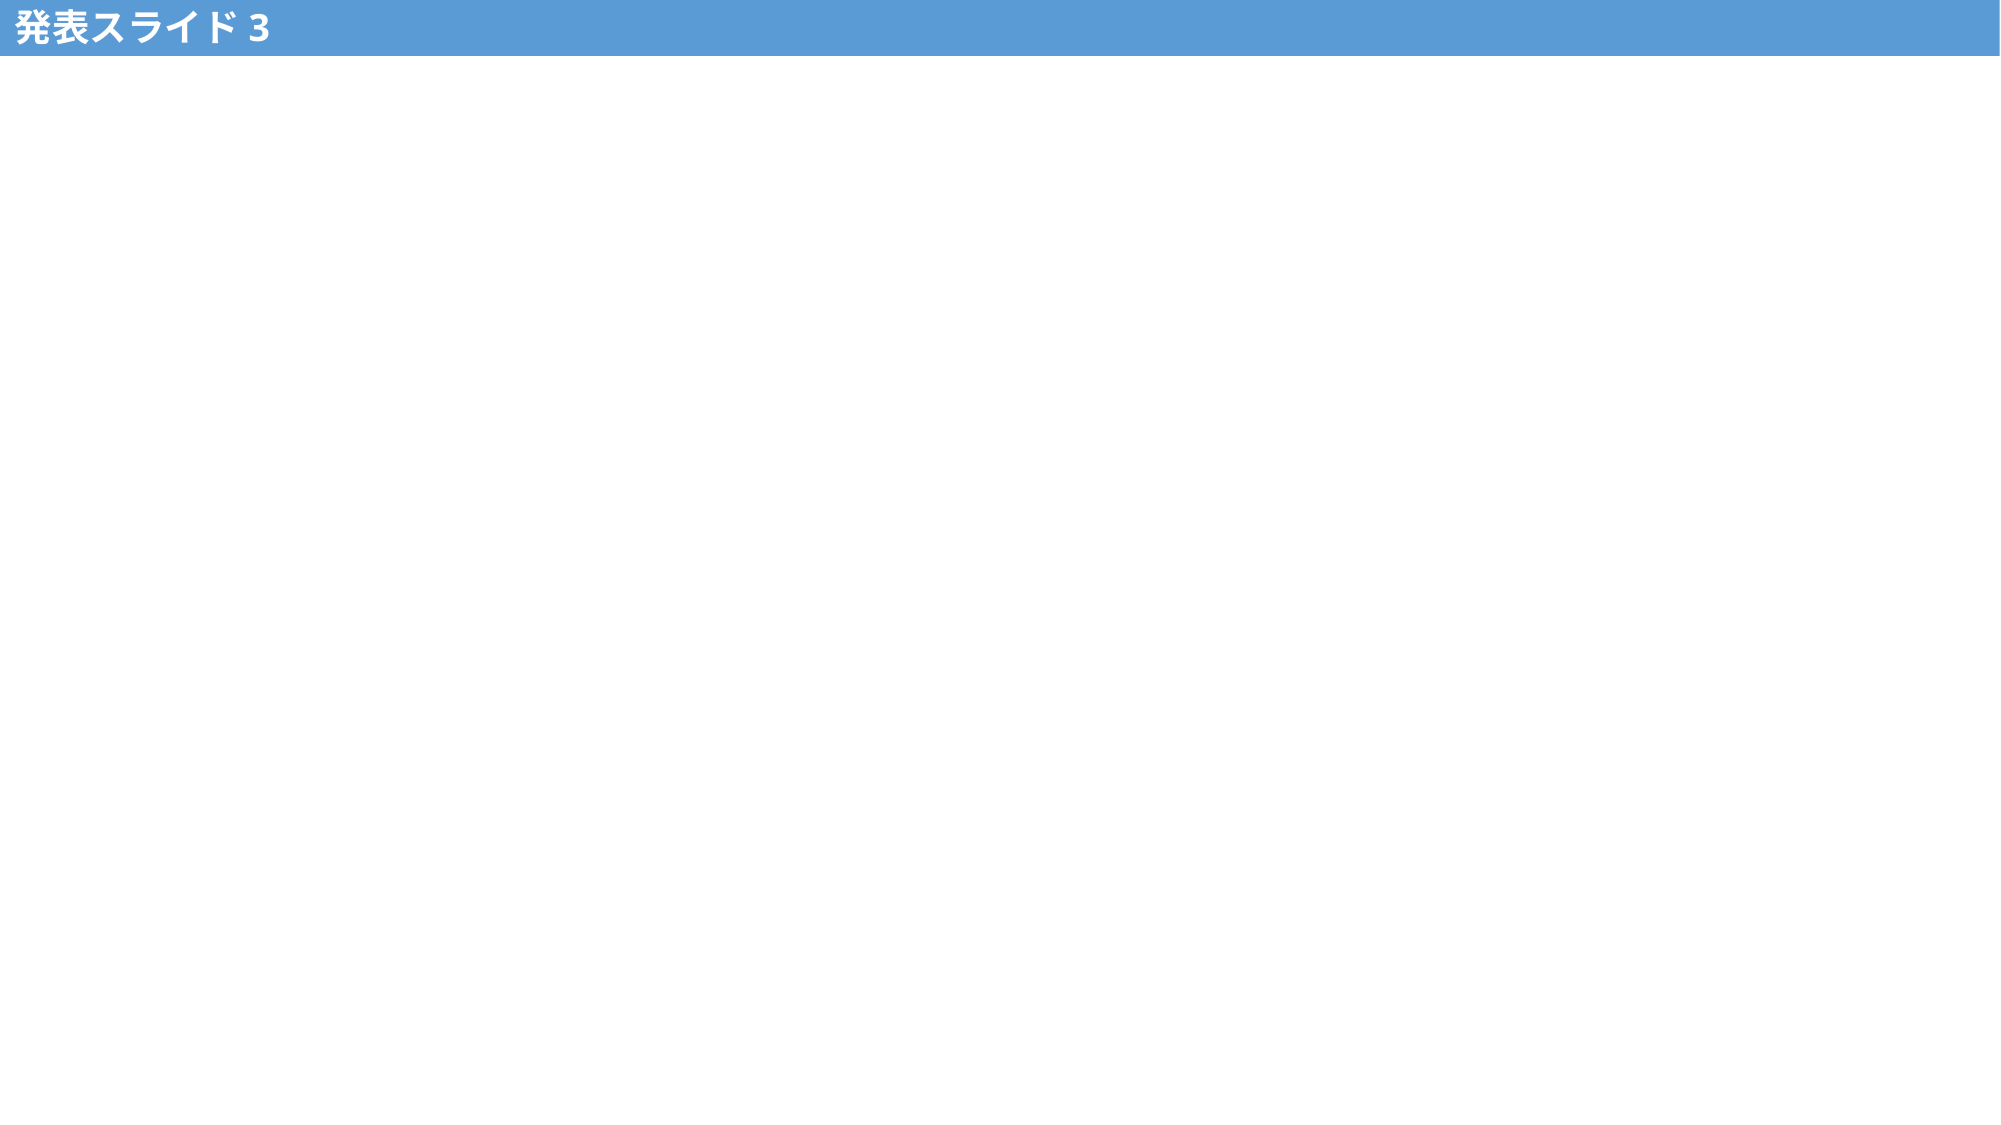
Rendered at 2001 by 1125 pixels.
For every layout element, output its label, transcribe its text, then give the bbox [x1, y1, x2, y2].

text_box 発表スライド3 [0, 0, 2000, 57]
